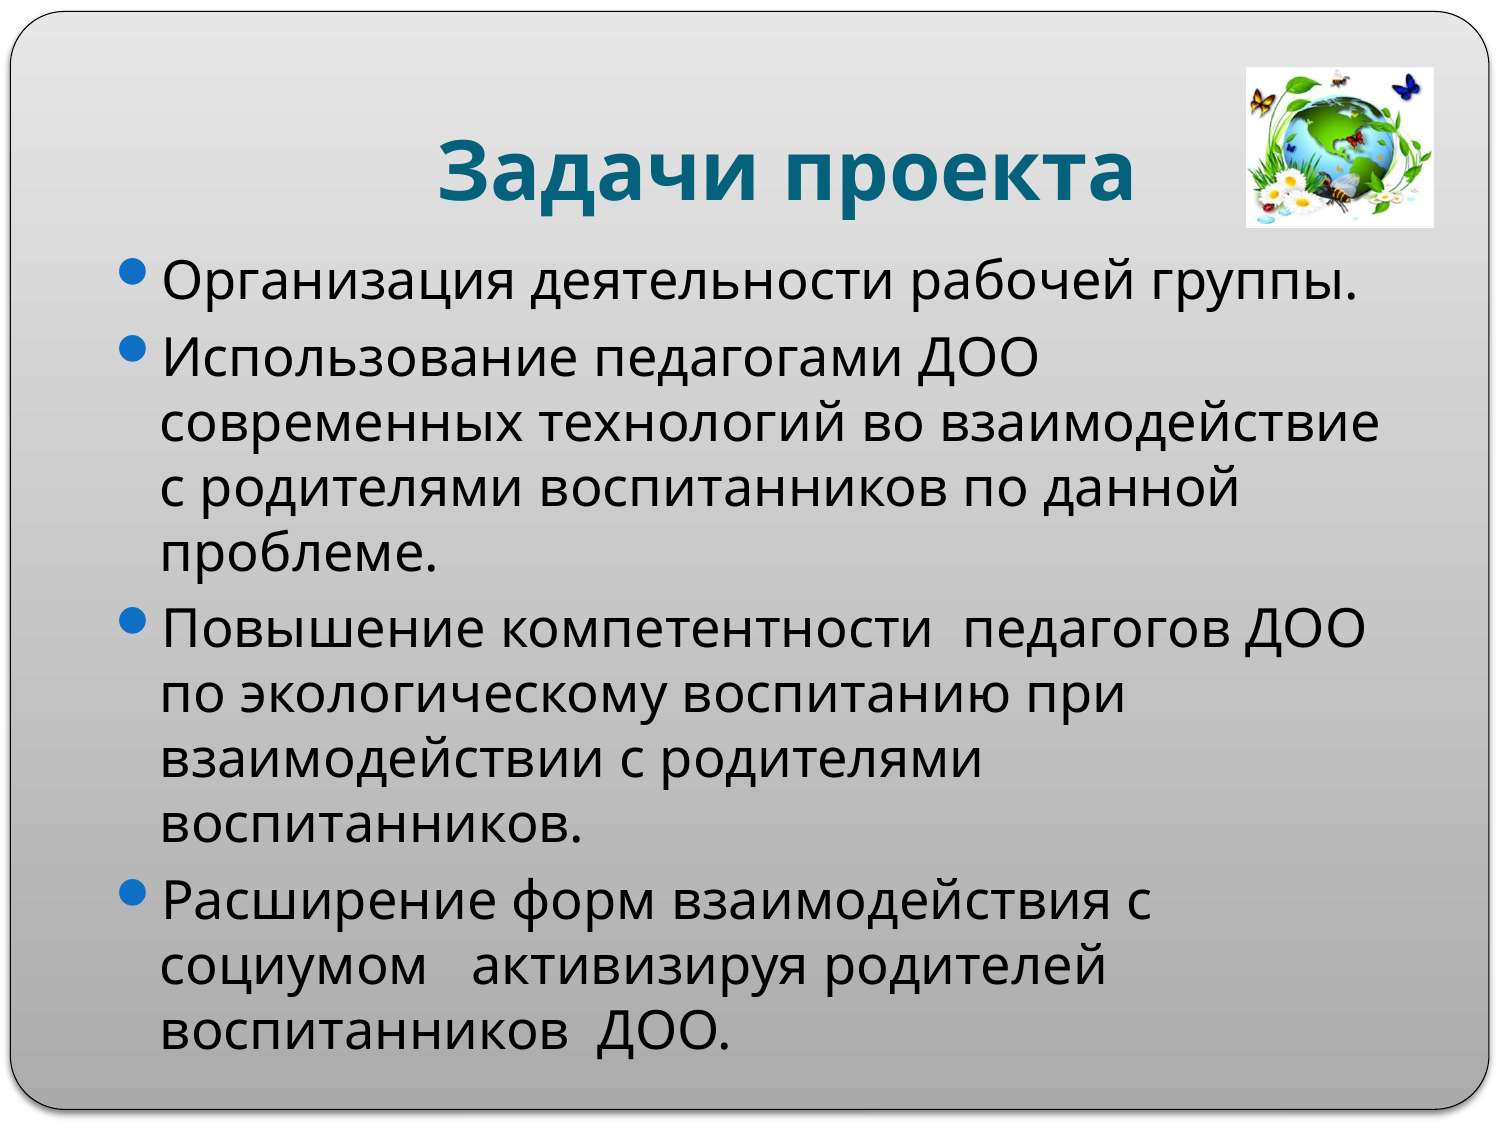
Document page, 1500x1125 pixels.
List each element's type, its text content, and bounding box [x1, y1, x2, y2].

list Организация деятельности рабочей группы. Использование педагогами ДОО современных технологий во взаимодействие с родителями воспитанников по данной проблеме. Повышение компетентности педагогов ДОО по экологическому воспитанию при взаимодействии с родителями воспитанников. Расширение форм взаимодействия с социумом активизируя родителей воспитанников ДОО. [100, 237, 1436, 1071]
title Задачи проекта [149, 44, 1426, 233]
picture [1245, 66, 1434, 228]
